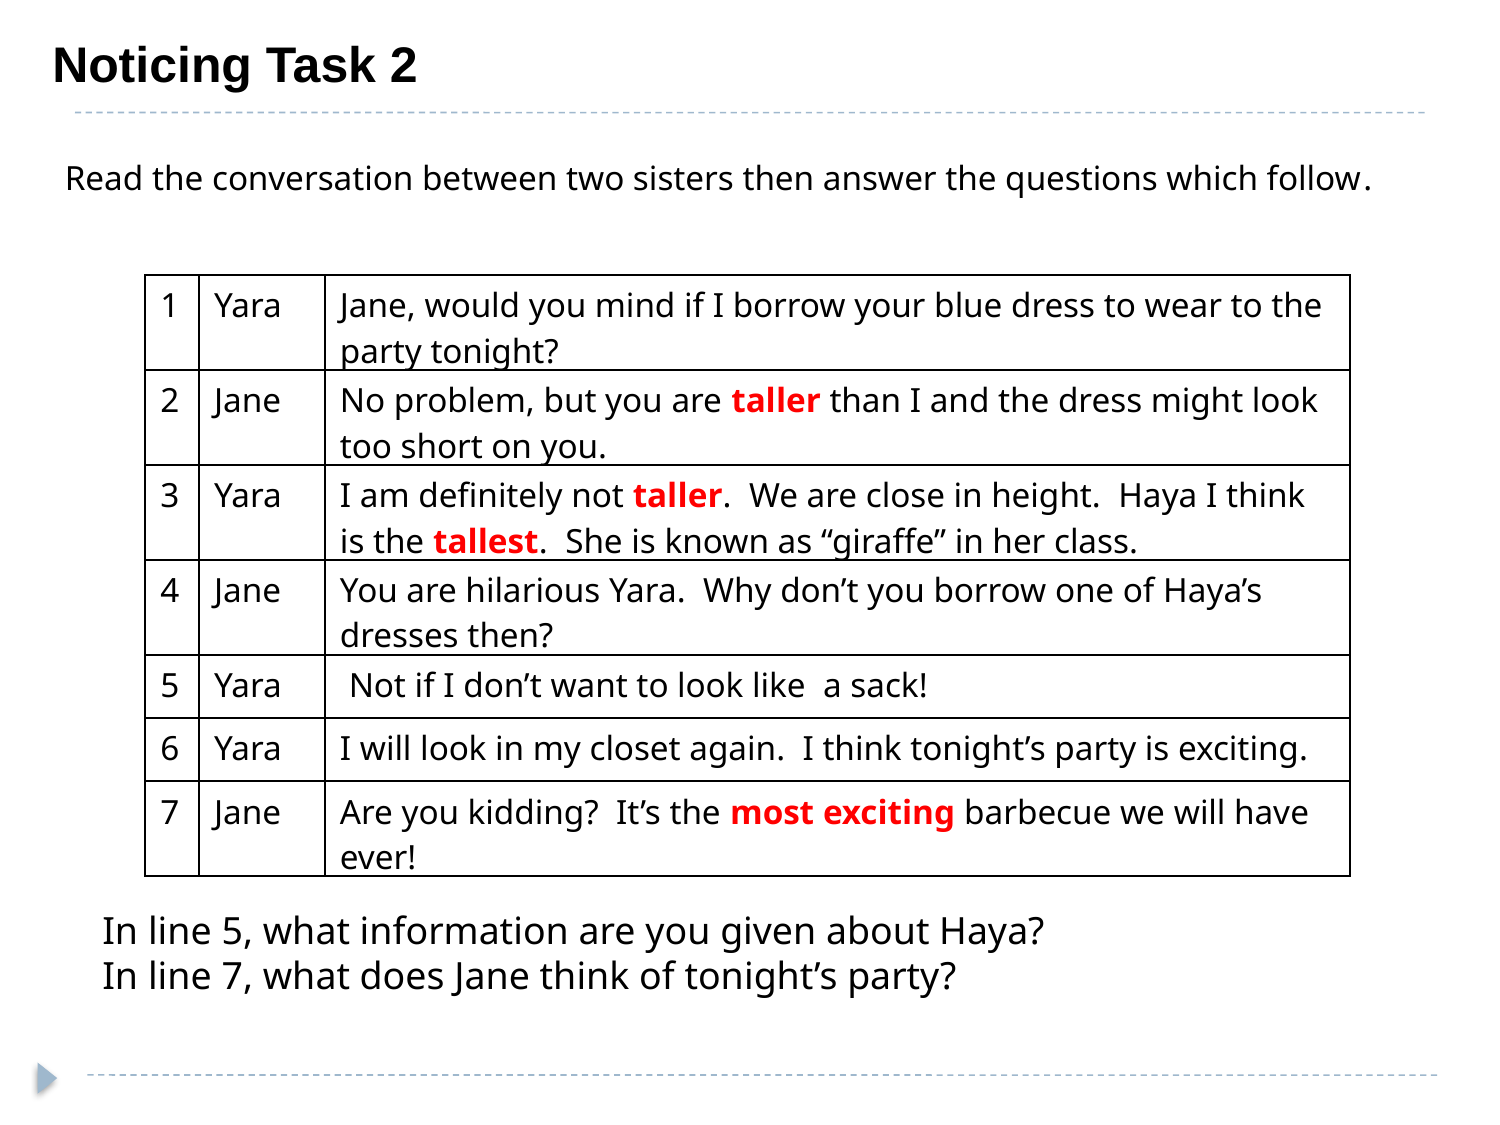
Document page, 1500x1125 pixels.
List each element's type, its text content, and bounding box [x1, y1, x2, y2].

table_cell Yara [200, 719, 324, 780]
table_cell Yara [200, 656, 324, 717]
table_header Yara [200, 276, 324, 369]
table_cell I will look in my closet again. I think tonight’s party is exciting. [326, 719, 1349, 780]
table_cell You are hilarious Yara. Why don’t you borrow one of Haya’s dresses then? [326, 561, 1349, 654]
table_header 1 [146, 276, 198, 369]
table_cell Yara [200, 466, 324, 559]
text_box In line 5, what information are you given about Haya? In line 7, what does Jane think of tonight’s party? [87, 899, 1375, 1005]
table_cell No problem, but you are taller than I and the dress might look too short on you. [326, 371, 1349, 464]
table_cell Jane [200, 561, 324, 654]
table_cell 6 [146, 719, 198, 780]
table_cell 7 [146, 782, 198, 875]
table_cell Jane [200, 371, 324, 464]
text_box Read the conversation between two sisters then answer the questions which follow. [50, 149, 1450, 205]
table_cell Are you kidding? It’s the most exciting barbecue we will have ever! [326, 782, 1349, 875]
table_cell 4 [146, 561, 198, 654]
title Noticing Task 2 [37, 24, 1463, 100]
table_cell Jane [200, 782, 324, 875]
table_cell I am definitely not taller. We are close in height. Haya I think is the tallest. She is known as “giraffe” in her class. [326, 466, 1349, 559]
table_cell 2 [146, 371, 198, 464]
table_cell 3 [146, 466, 198, 559]
table_cell 5 [146, 656, 198, 717]
table_header Jane, would you mind if I borrow your blue dress to wear to the party tonight? [326, 276, 1349, 369]
table_cell Not if I don’t want to look like a sack! [326, 656, 1349, 717]
